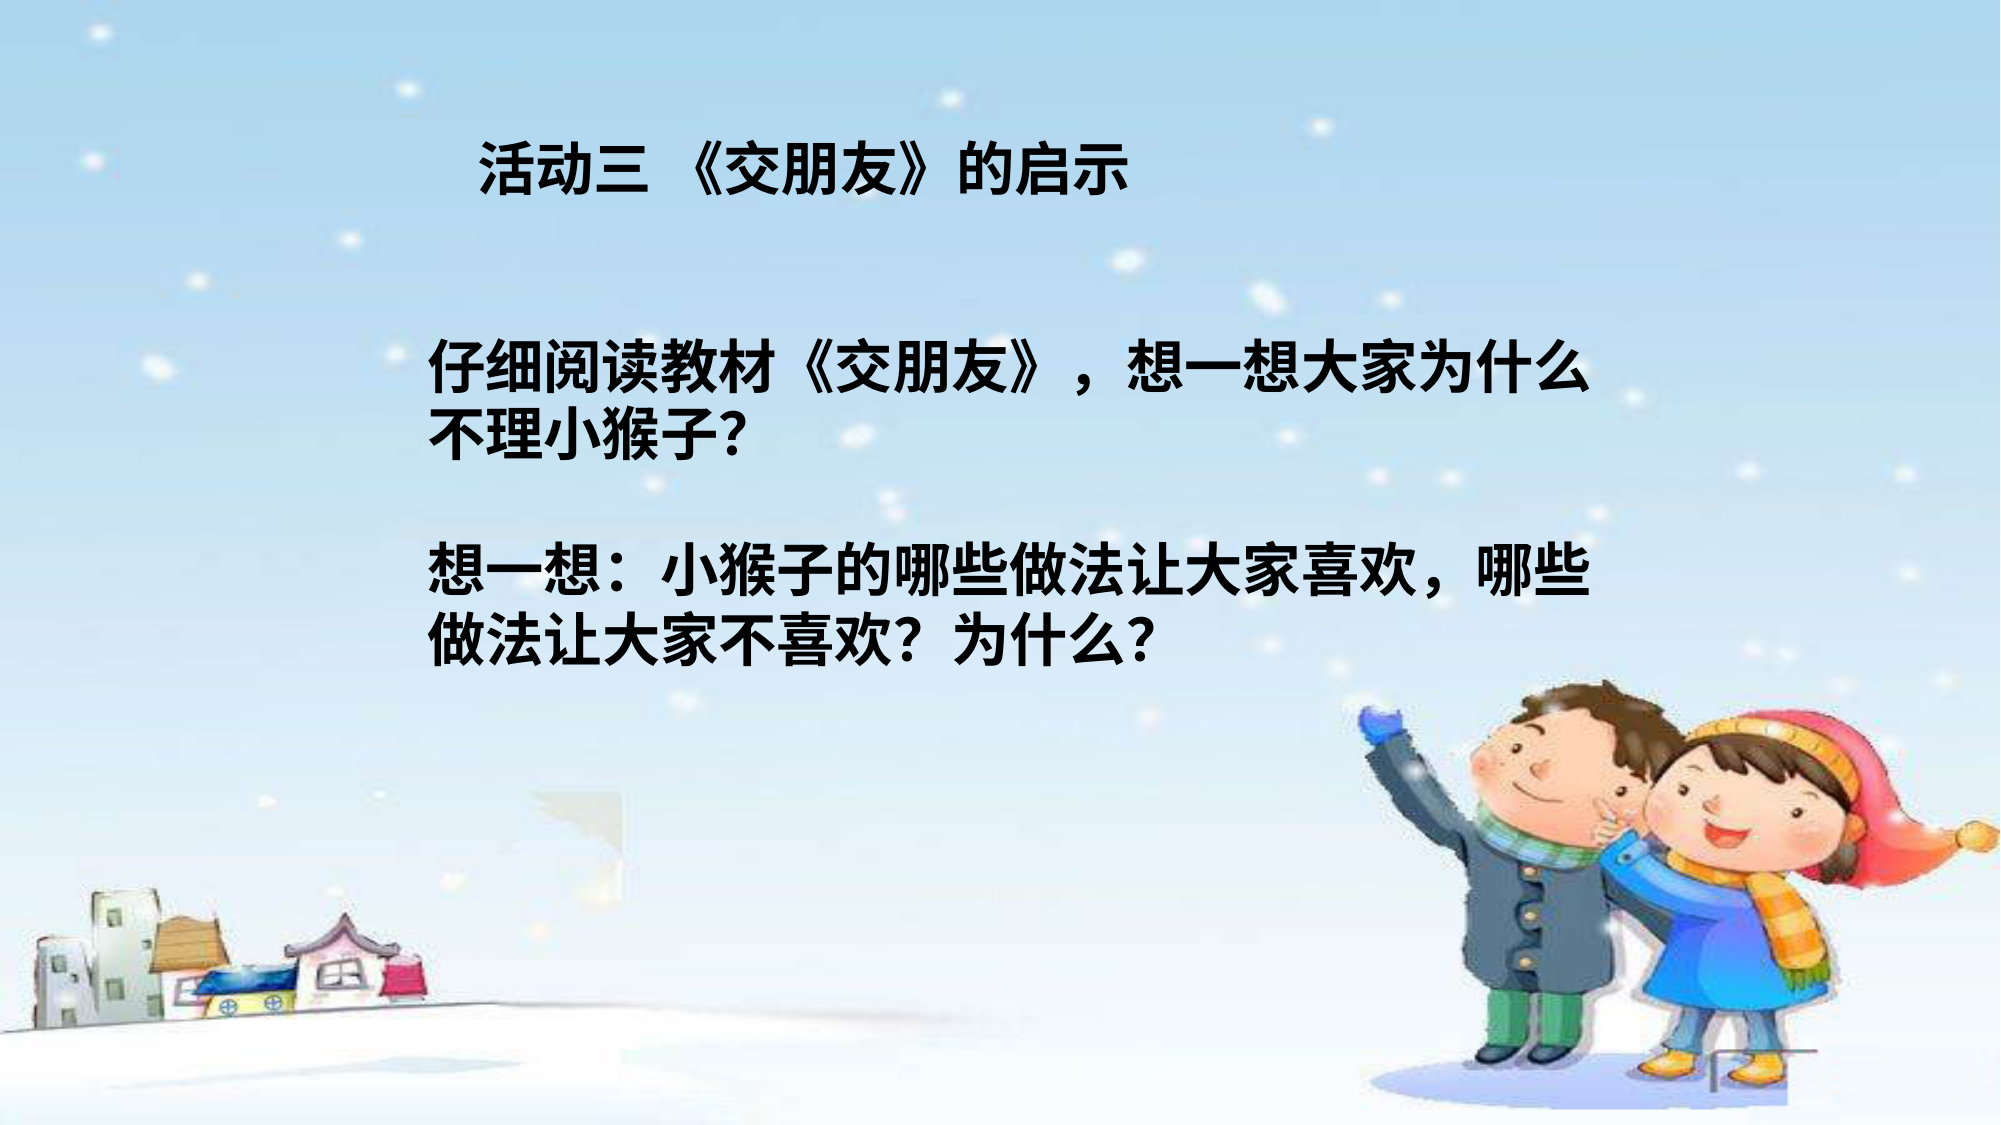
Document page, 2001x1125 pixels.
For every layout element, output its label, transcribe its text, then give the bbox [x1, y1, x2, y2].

text_box 活动三 《交朋友》的启示 [462, 125, 1250, 210]
text_box 仔细阅读教材《交朋友》，想一想大家为什么不理小猴子？ [412, 328, 1638, 476]
text_box 想一想：小猴子的哪些做法让大家喜欢，哪些做法让大家不喜欢？为什么？ [412, 525, 1625, 681]
picture [0, 0, 2001, 1125]
